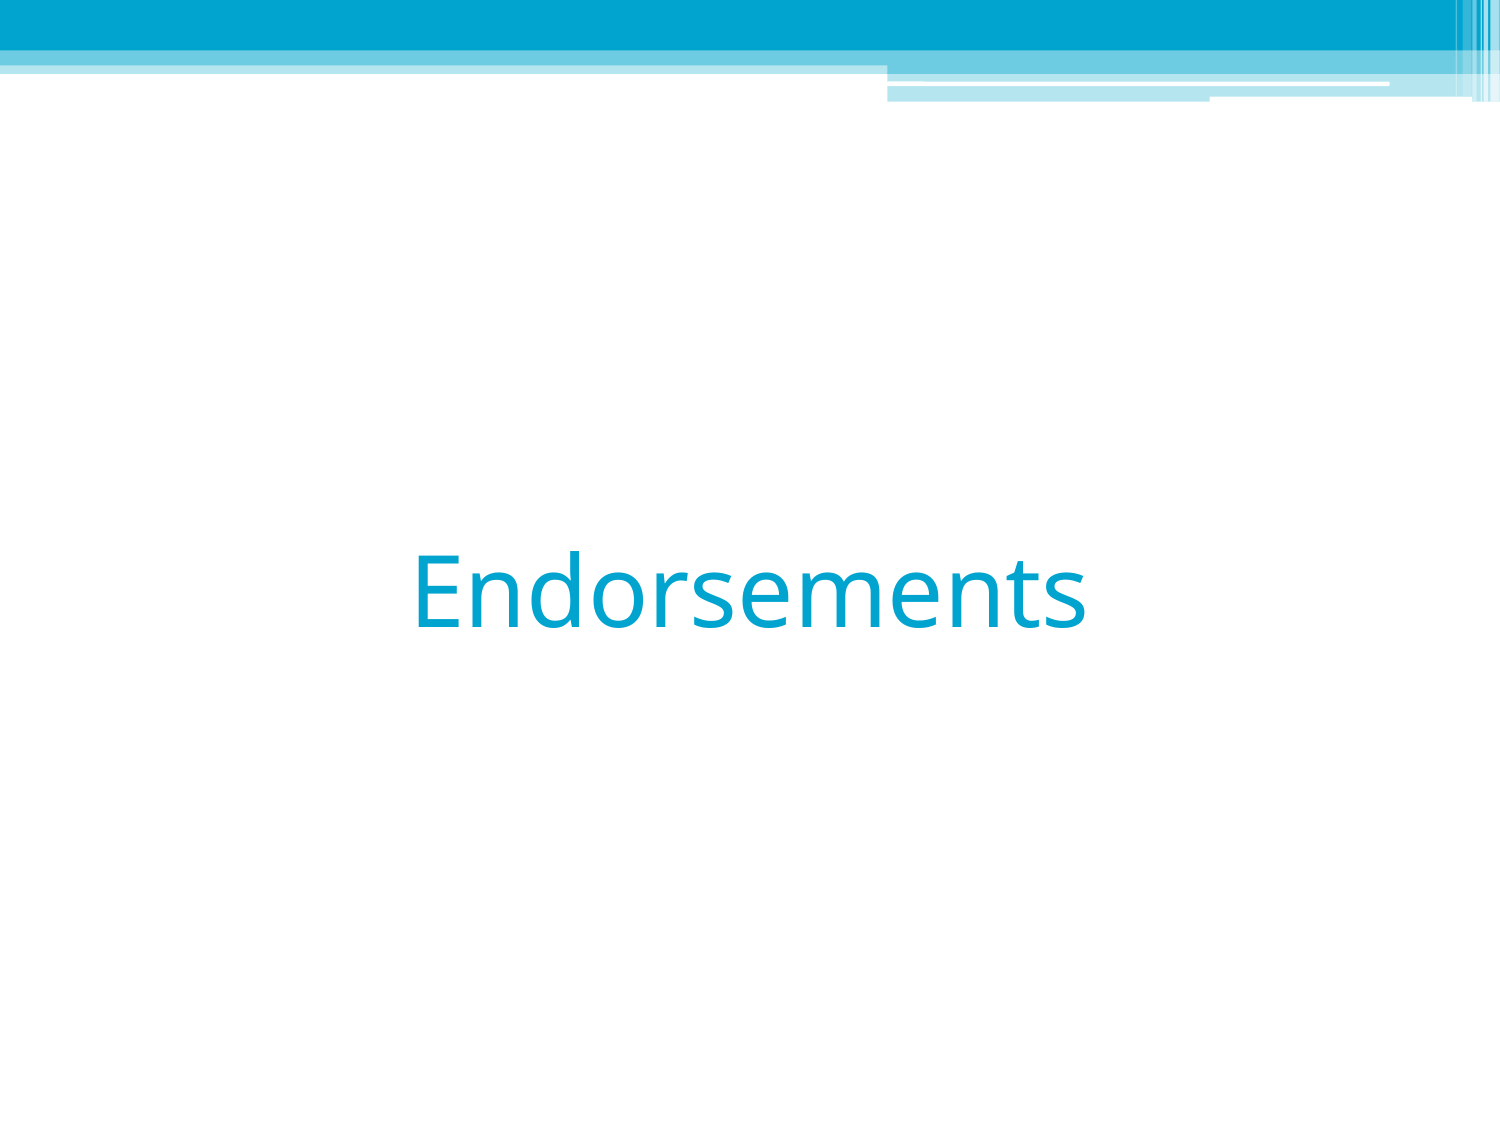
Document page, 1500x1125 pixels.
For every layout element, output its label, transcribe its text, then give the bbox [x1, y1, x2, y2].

title Endorsements [75, 500, 1425, 676]
